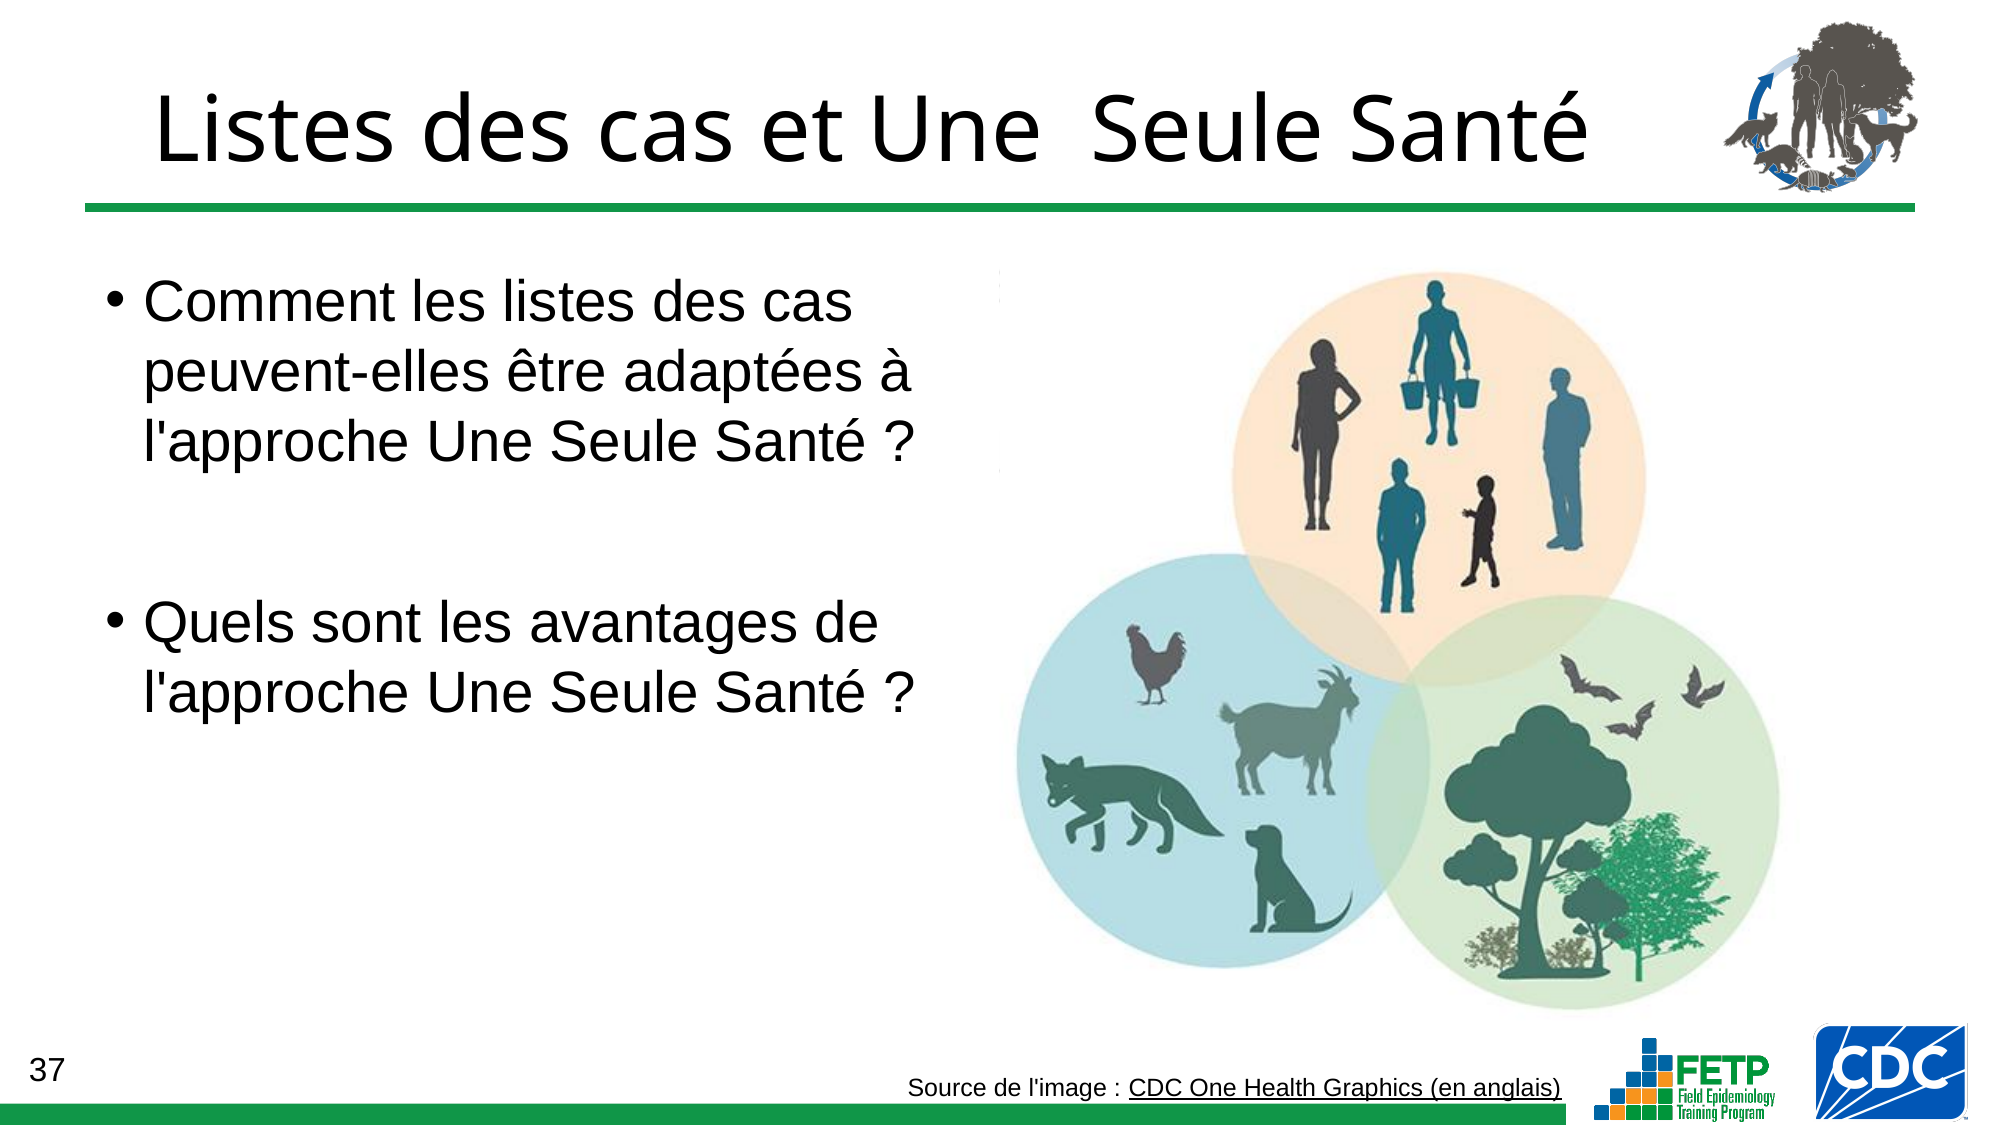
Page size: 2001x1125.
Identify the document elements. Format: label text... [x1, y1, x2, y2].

text_box Comment les listes des cas peuvent-elles être adaptées à l'approche Une Seule Santé ? Quels sont les avantages de l'approche Une Seule Santé ? [90, 256, 972, 1017]
picture [1594, 1038, 1775, 1122]
text_box Source de l'image : CDC One Health Graphics (en anglais) [793, 1067, 1577, 1103]
picture [1717, 21, 1919, 222]
picture [1813, 1023, 1968, 1122]
title Listes des cas et Une Seule Santé [137, 75, 1738, 207]
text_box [999, 255, 1801, 1023]
